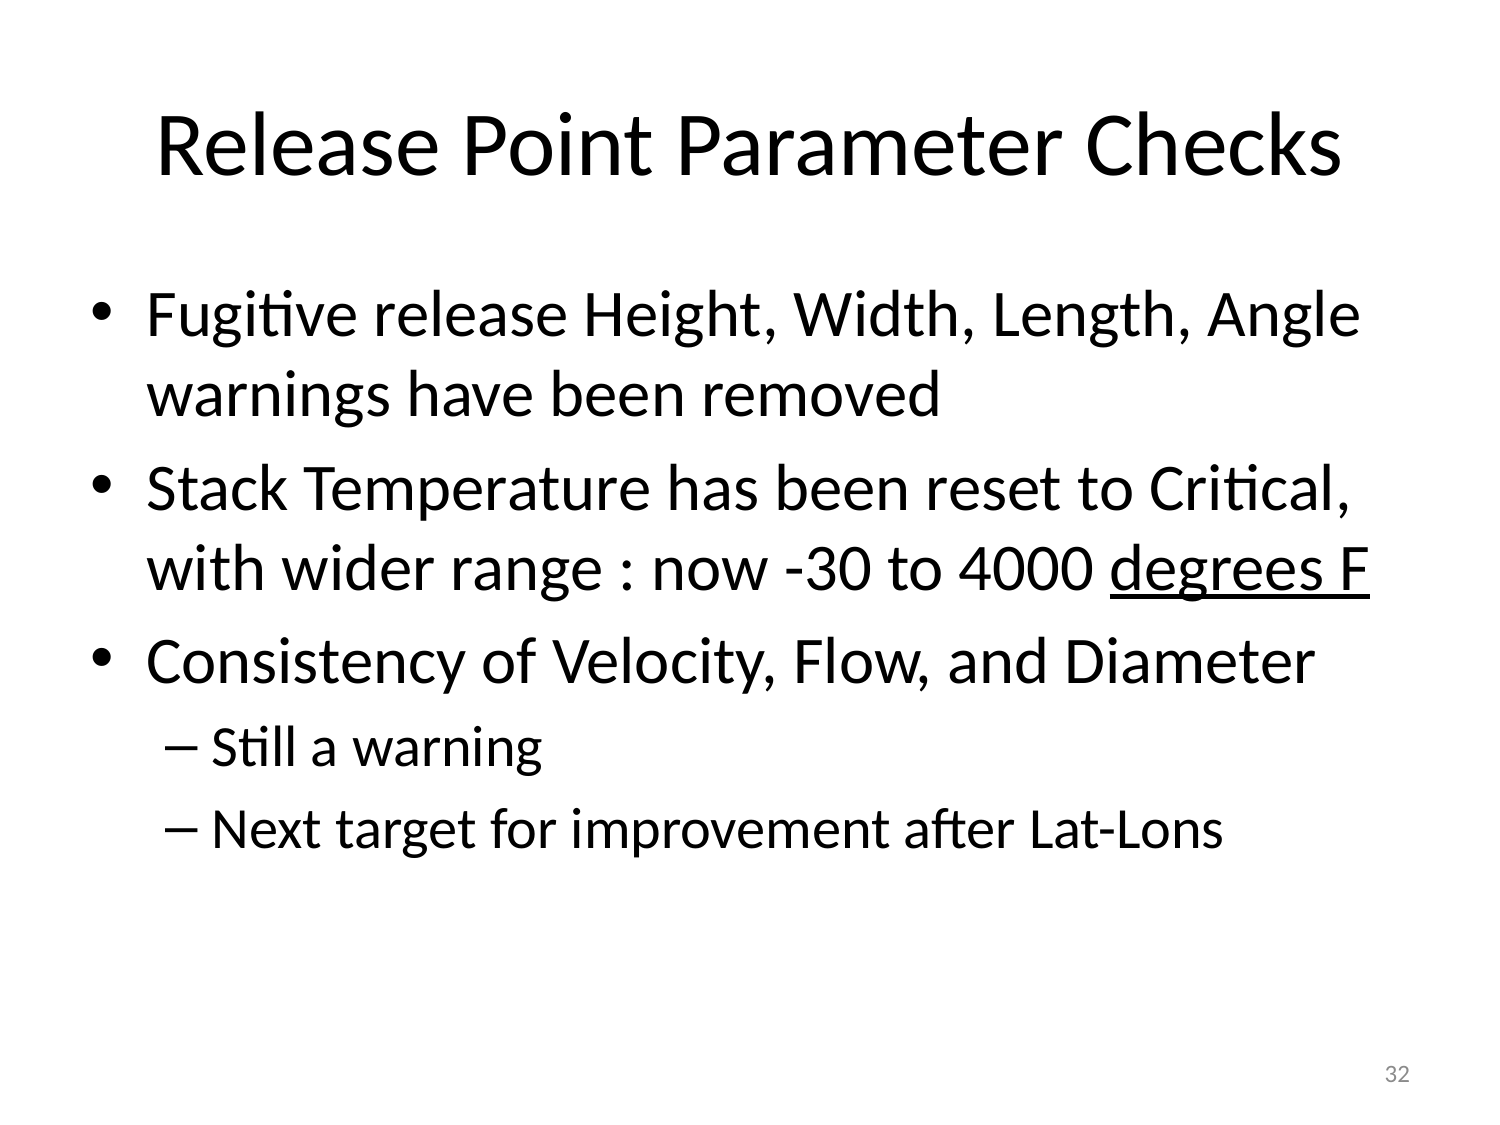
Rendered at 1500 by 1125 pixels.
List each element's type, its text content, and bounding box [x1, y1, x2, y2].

title Release Point Parameter Checks [75, 45, 1425, 233]
list Fugitive release Height, Width, Length, Angle warnings have been removed Stack Temperature has been reset to Critical, with wider range : now -30 to 4000 degrees F Consistency of Velocity, Flow, and Diameter Still a warning Next target for improvement after Lat-Lons [75, 262, 1425, 1005]
slide_number 32 [1074, 1042, 1425, 1103]
